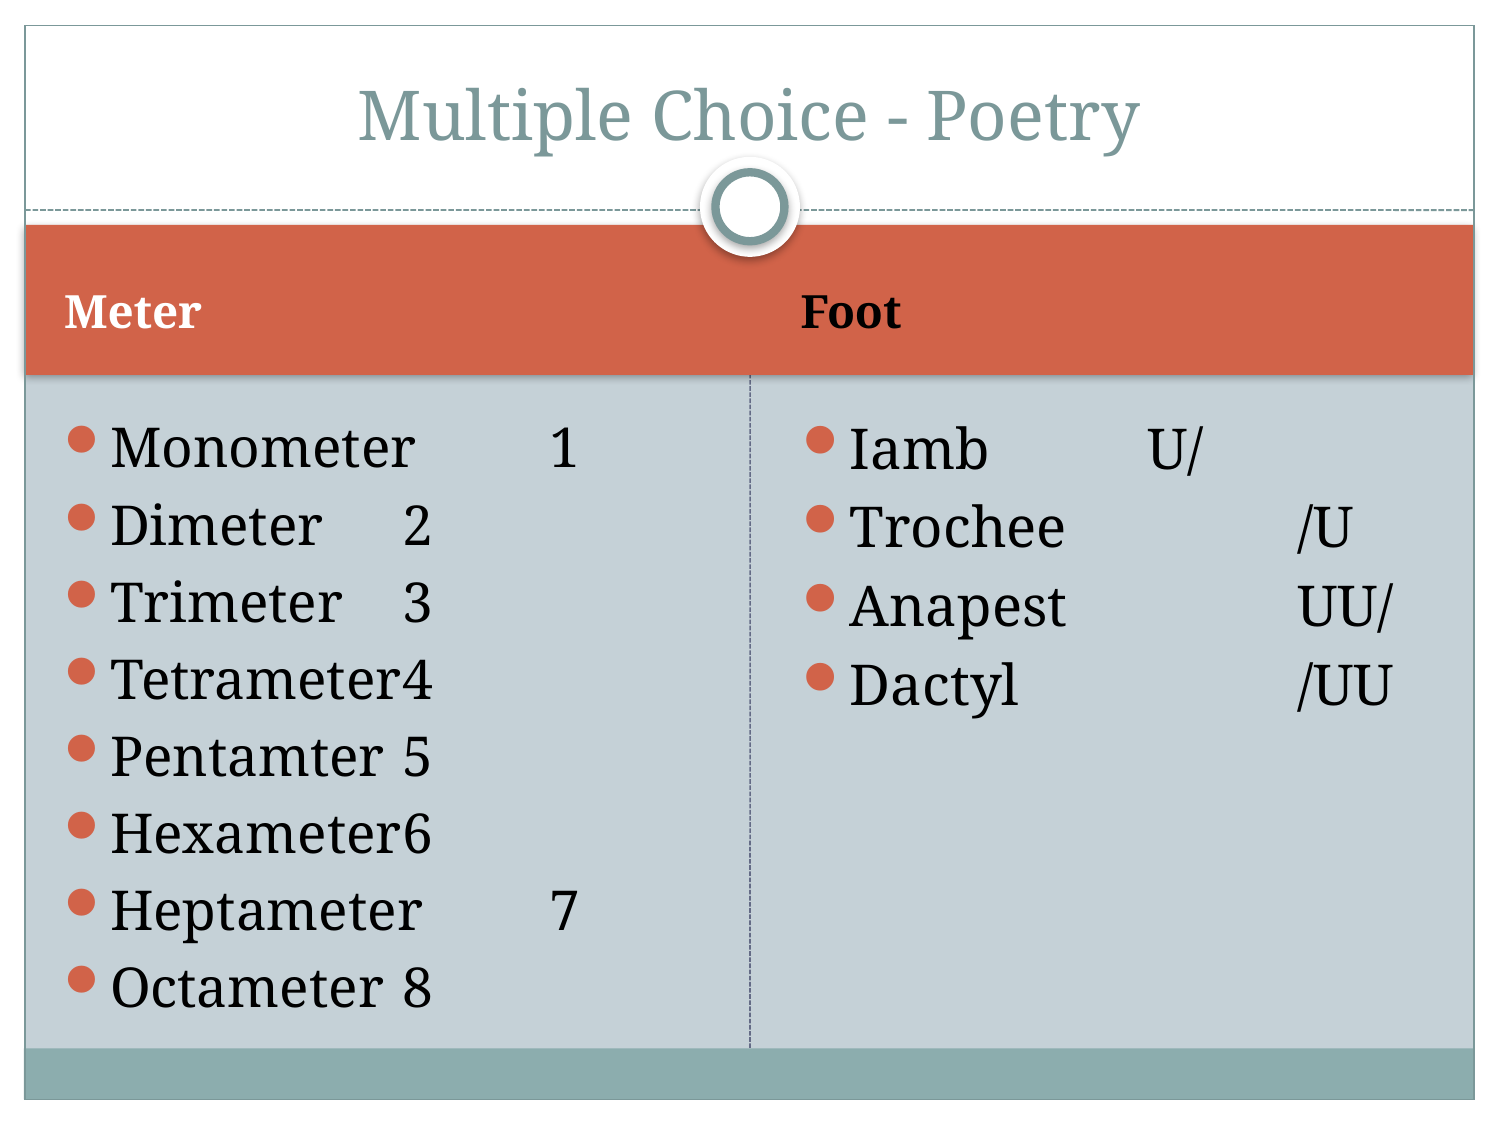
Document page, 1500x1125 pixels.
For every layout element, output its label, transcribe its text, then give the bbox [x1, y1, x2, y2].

list Foot [785, 249, 1450, 371]
list Monometer 1 Dimeter 2 Trimeter 3 Tetrameter 4 Pentamter 5 Hexameter 6 Heptameter 7 Octameter 8 [49, 405, 713, 1032]
list Meter [48, 249, 714, 371]
title Multiple Choice - Poetry [49, 37, 1450, 162]
list Iamb U/ Trochee /U Anapest UU/ Dactyl /UU [787, 405, 1450, 1033]
